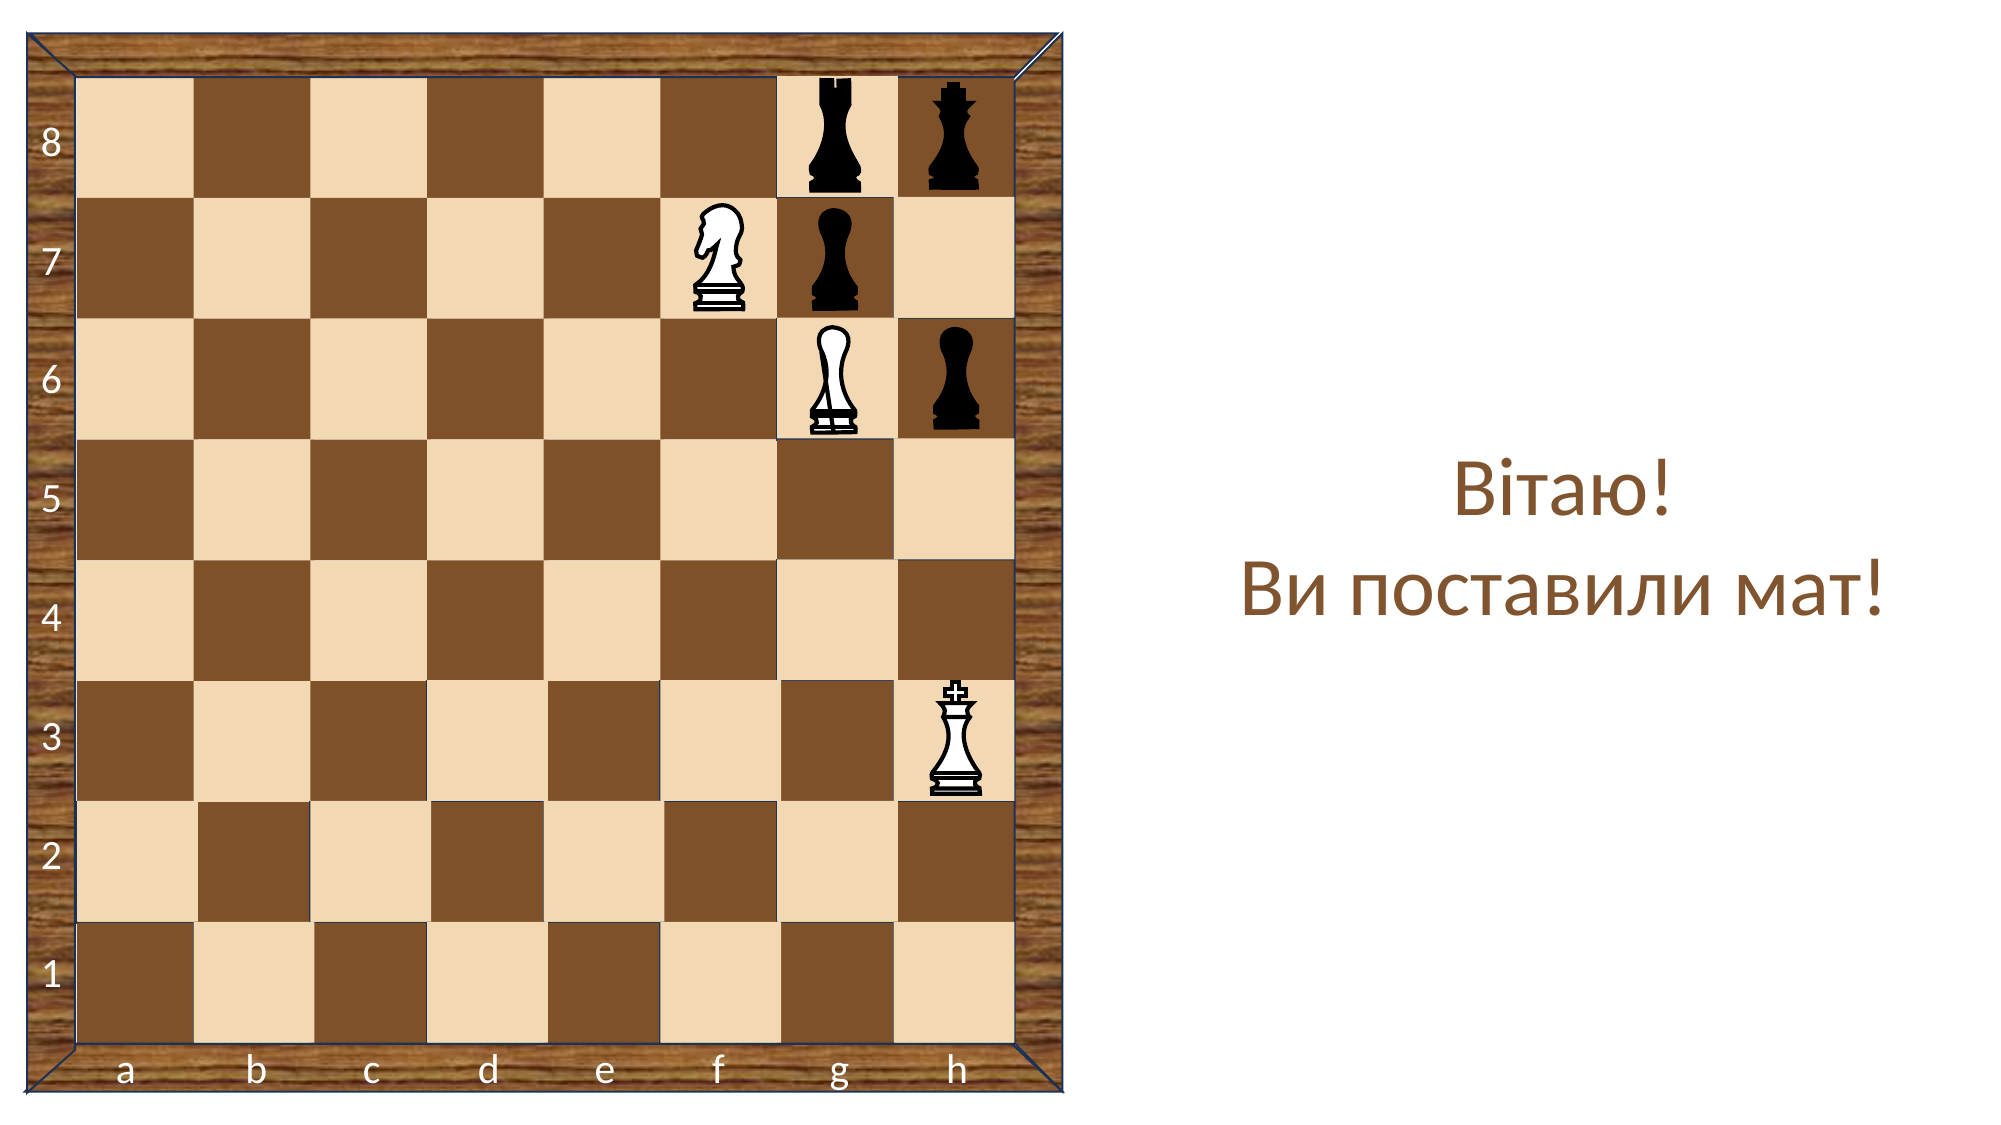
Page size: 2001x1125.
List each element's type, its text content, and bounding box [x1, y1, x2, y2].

text_box [543, 800, 666, 923]
text_box [193, 559, 309, 680]
text_box [148, 1042, 230, 1093]
text_box [193, 197, 309, 318]
text_box [426, 318, 543, 439]
text_box [549, 680, 659, 800]
text_box [193, 921, 316, 1044]
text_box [931, 682, 980, 794]
text_box [29, 32, 1060, 79]
text_box [26, 31, 77, 1096]
text_box f [697, 1034, 745, 1100]
text_box [426, 559, 543, 679]
text_box [899, 319, 1013, 437]
text_box [309, 800, 432, 923]
text_box [776, 75, 899, 198]
text_box [862, 1042, 931, 1093]
text_box [543, 439, 659, 559]
text_box [893, 196, 1015, 319]
text_box g [814, 1034, 862, 1100]
text_box [543, 197, 659, 318]
text_box [659, 679, 782, 802]
text_box [782, 923, 893, 1042]
text_box [426, 79, 543, 197]
text_box [193, 439, 309, 559]
text_box 6 [25, 344, 73, 410]
text_box [979, 1044, 1065, 1093]
text_box [77, 197, 193, 318]
text_box a [100, 1034, 148, 1100]
text_box 1 [25, 938, 73, 1004]
text_box [511, 1042, 579, 1093]
text_box [543, 559, 659, 680]
text_box Вітаю! Ви поставили мат! [1214, 425, 1914, 640]
text_box [309, 197, 426, 318]
text_box 3 [25, 701, 73, 767]
text_box [426, 679, 549, 802]
text_box [1013, 30, 1064, 1090]
text_box [432, 802, 543, 921]
text_box [659, 318, 776, 439]
text_box [627, 1042, 697, 1093]
text_box [899, 560, 1013, 679]
text_box [543, 318, 659, 439]
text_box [695, 205, 744, 310]
text_box [782, 681, 893, 800]
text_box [931, 84, 976, 187]
text_box d [463, 1034, 511, 1100]
text_box 5 [25, 463, 73, 529]
text_box [193, 318, 309, 439]
text_box [77, 559, 193, 680]
text_box e [579, 1034, 627, 1100]
text_box [543, 79, 659, 197]
text_box [659, 921, 782, 1044]
text_box [893, 437, 1015, 560]
text_box [193, 680, 309, 801]
text_box [549, 923, 659, 1042]
text_box h [931, 1034, 979, 1100]
text_box [745, 1042, 814, 1093]
text_box 7 [25, 226, 73, 291]
text_box 4 [25, 582, 73, 648]
text_box [426, 921, 549, 1044]
text_box c [348, 1034, 395, 1100]
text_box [814, 211, 855, 308]
text_box [776, 198, 893, 317]
text_box [77, 923, 193, 1042]
text_box [899, 802, 1013, 921]
text_box [309, 680, 426, 800]
text_box [776, 558, 899, 681]
text_box [30, 1042, 100, 1093]
text_box [810, 80, 860, 191]
text_box [77, 680, 193, 800]
text_box 2 [25, 820, 73, 885]
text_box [936, 329, 977, 427]
text_box [659, 79, 776, 197]
text_box [659, 559, 776, 679]
text_box [659, 439, 776, 559]
text_box [309, 318, 426, 439]
text_box [395, 1042, 463, 1093]
text_box [899, 79, 1014, 196]
text_box [77, 79, 193, 197]
text_box [193, 79, 309, 197]
text_box [776, 800, 899, 923]
text_box [426, 197, 543, 318]
text_box [77, 318, 193, 439]
text_box [893, 921, 1015, 1044]
text_box 8 [25, 107, 73, 172]
text_box [426, 439, 543, 559]
text_box [199, 801, 309, 921]
text_box [309, 439, 426, 559]
text_box b [230, 1034, 278, 1100]
text_box [659, 197, 776, 318]
text_box [776, 317, 899, 439]
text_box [811, 327, 856, 433]
text_box [309, 559, 426, 680]
text_box [309, 79, 426, 197]
text_box [776, 439, 893, 558]
text_box [77, 439, 193, 559]
text_box [76, 800, 199, 923]
text_box [316, 923, 426, 1042]
text_box [666, 802, 776, 921]
text_box [278, 1042, 348, 1093]
text_box [893, 679, 1015, 802]
